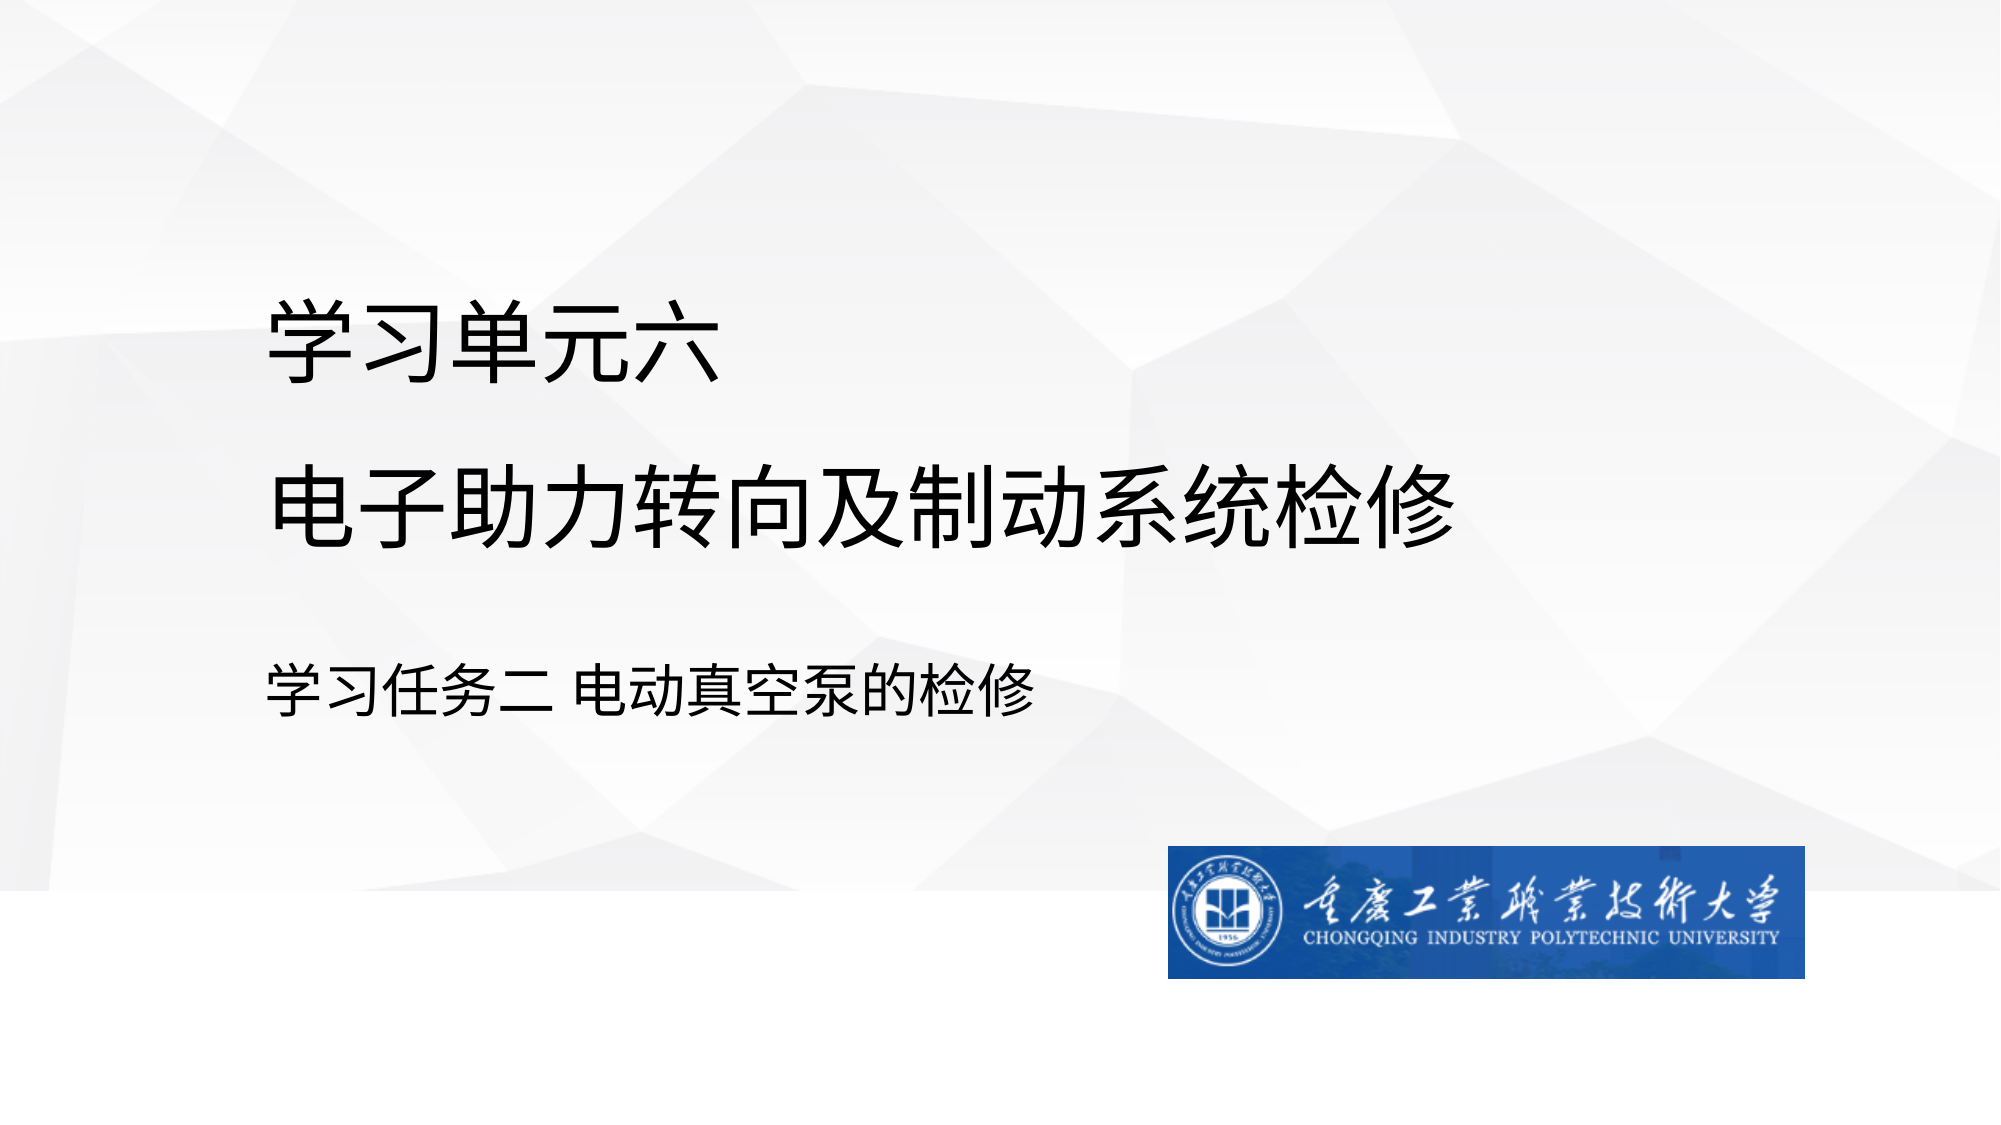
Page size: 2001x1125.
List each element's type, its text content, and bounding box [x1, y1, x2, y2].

picture [0, 0, 2000, 979]
text_box 学习单元六 电子助力转向及制动系统检修 [249, 199, 1750, 591]
text_box 学习任务二 电动真空泵的检修 [249, 654, 1750, 926]
